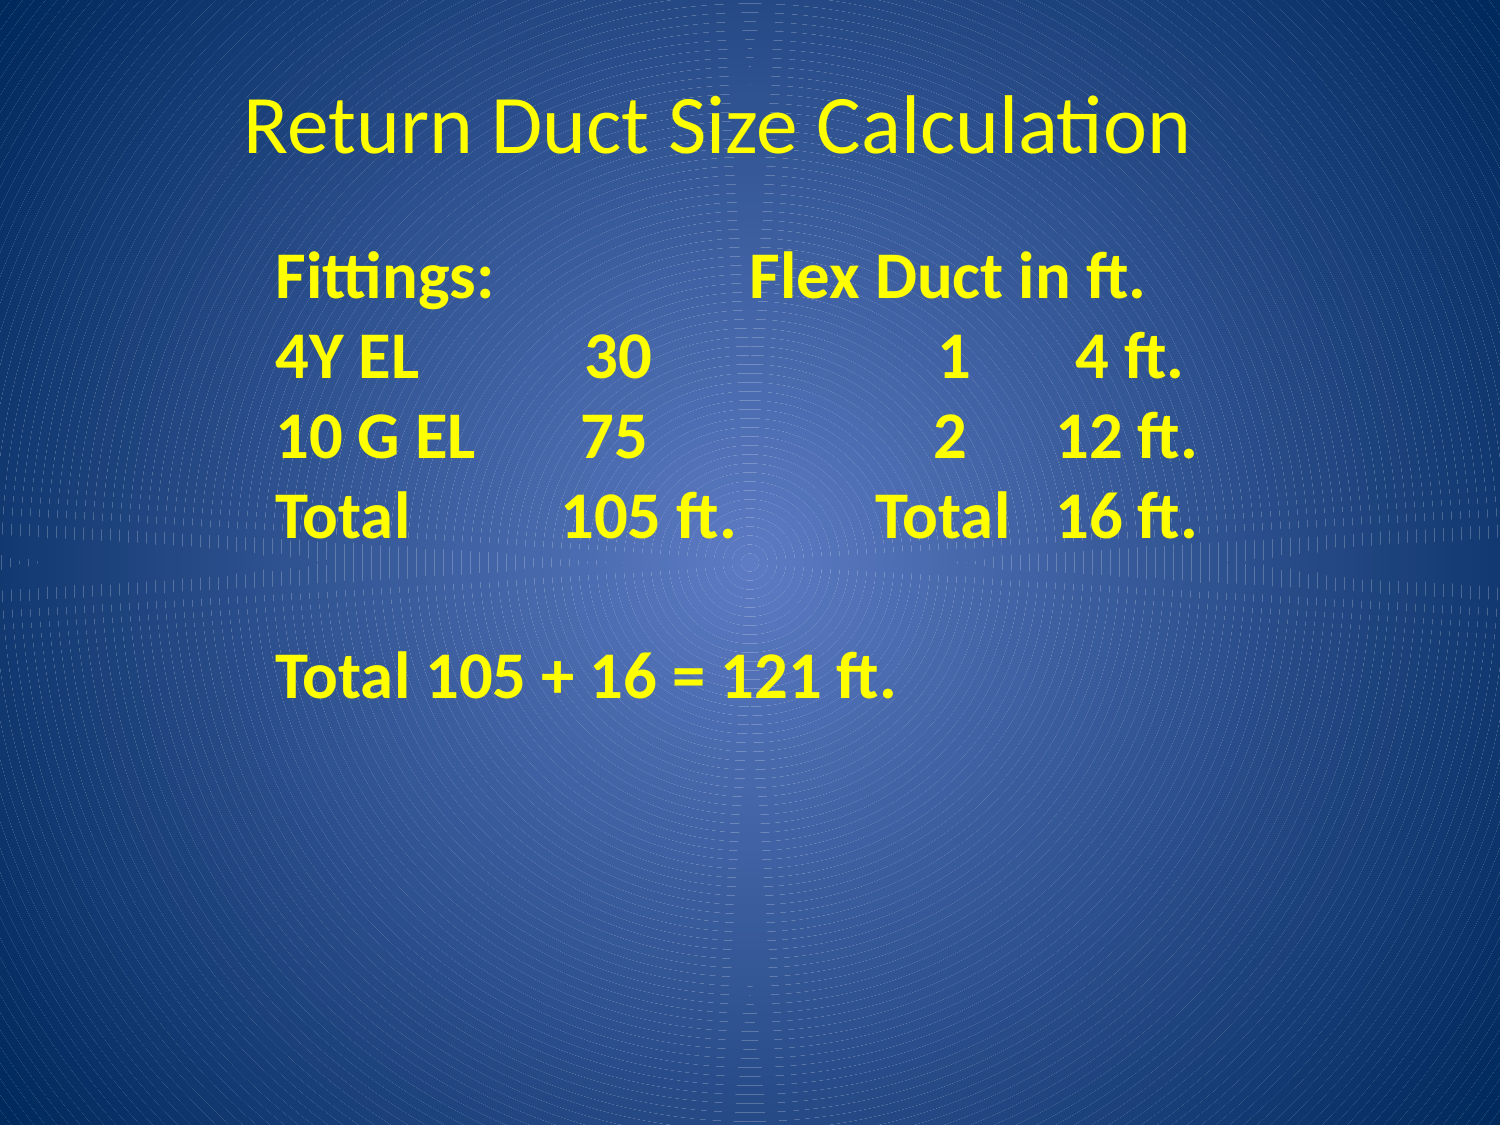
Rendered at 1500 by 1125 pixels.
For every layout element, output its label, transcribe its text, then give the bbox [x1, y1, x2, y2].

text_box Return Duct Size Calculation [228, 62, 1207, 178]
text_box Fittings: Flex Duct in ft. 4Y EL 30 1 4 ft. 10 G EL 75 2 12 ft. Total 105 ft. Total 16 ft. Total 105 + 16 = 121 ft. [260, 224, 1500, 960]
